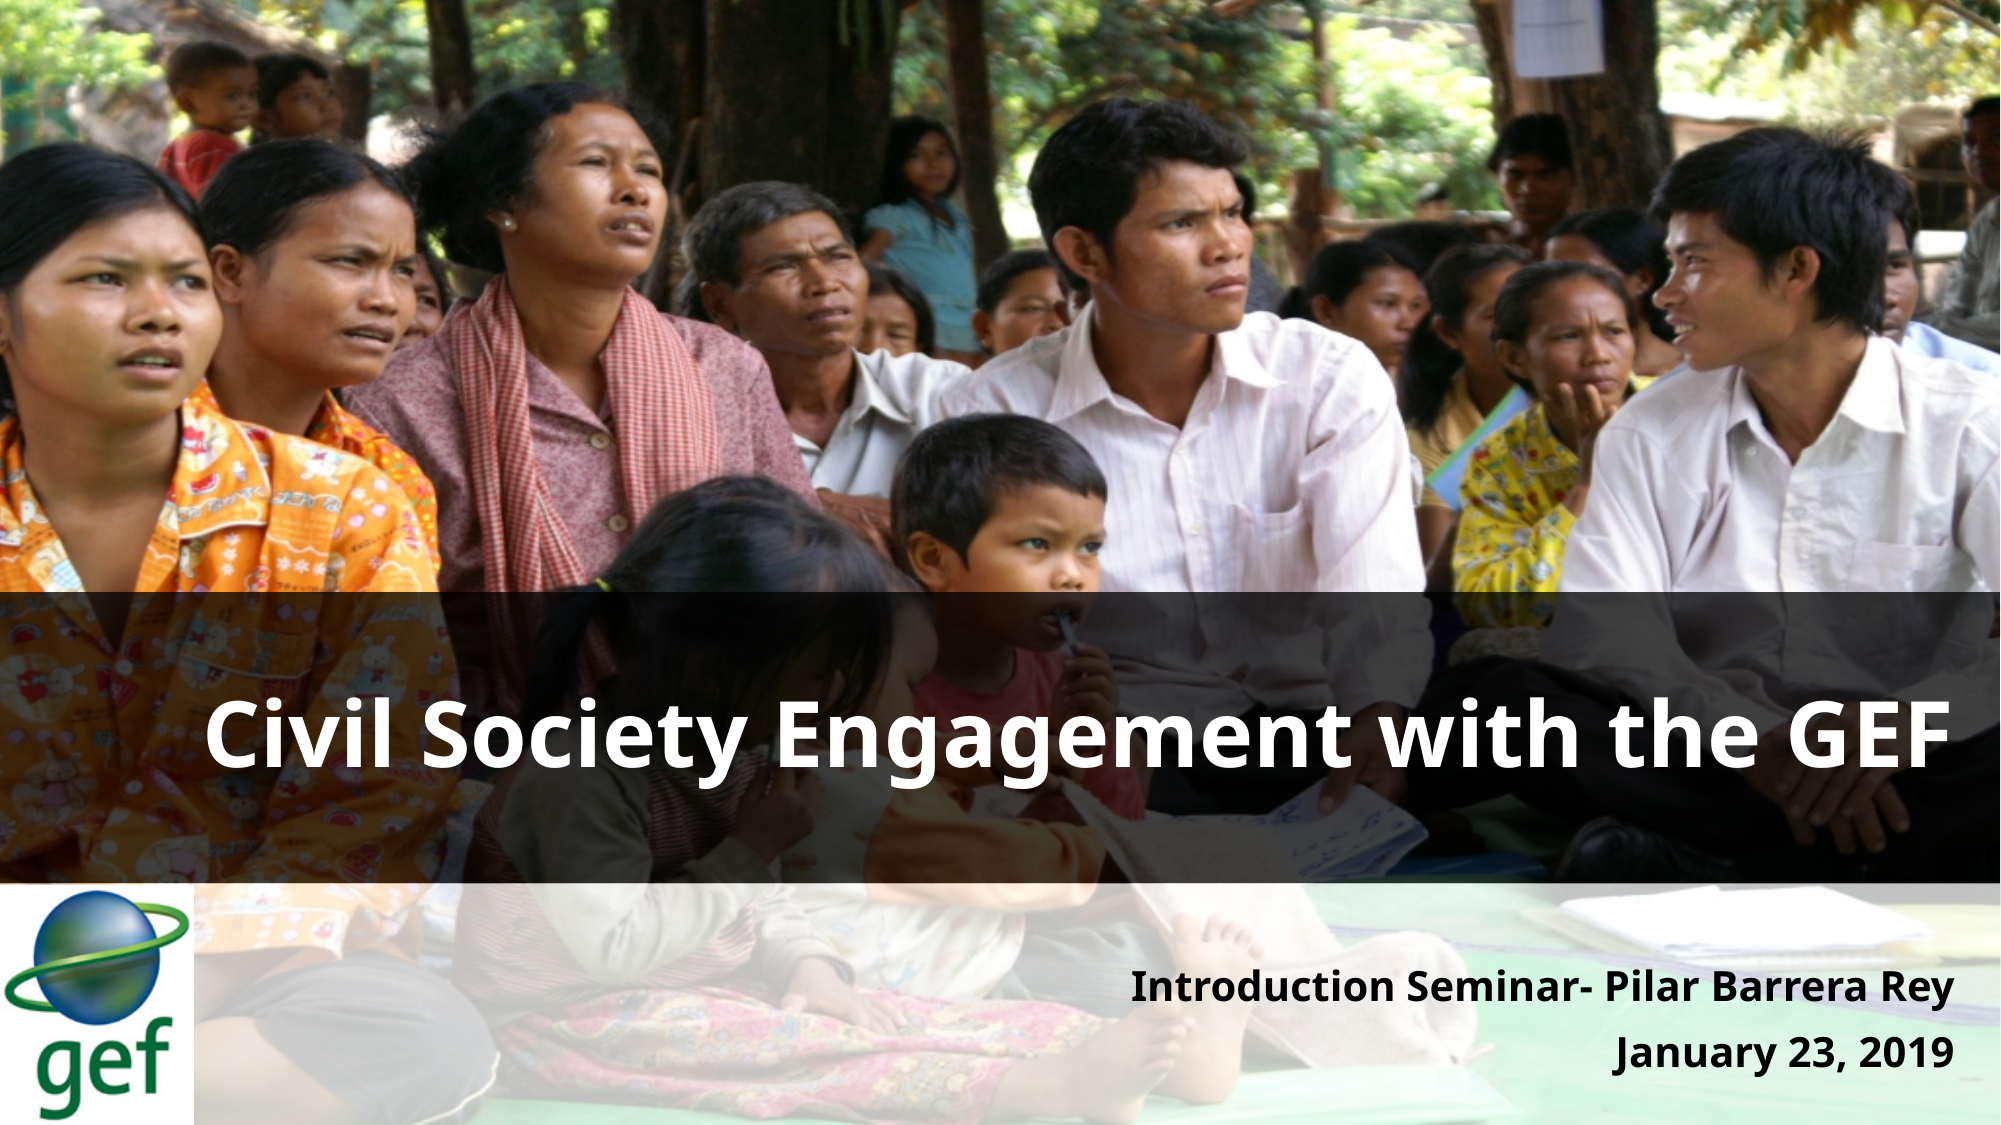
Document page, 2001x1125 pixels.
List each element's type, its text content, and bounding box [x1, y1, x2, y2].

title Civil Society Engagement with the GEF [0, 592, 2000, 883]
picture [0, 885, 194, 1125]
subtitle Introduction Seminar- Pilar Barrera Rey January 23, 2019 [0, 883, 2000, 1125]
picture [0, 0, 2001, 1125]
